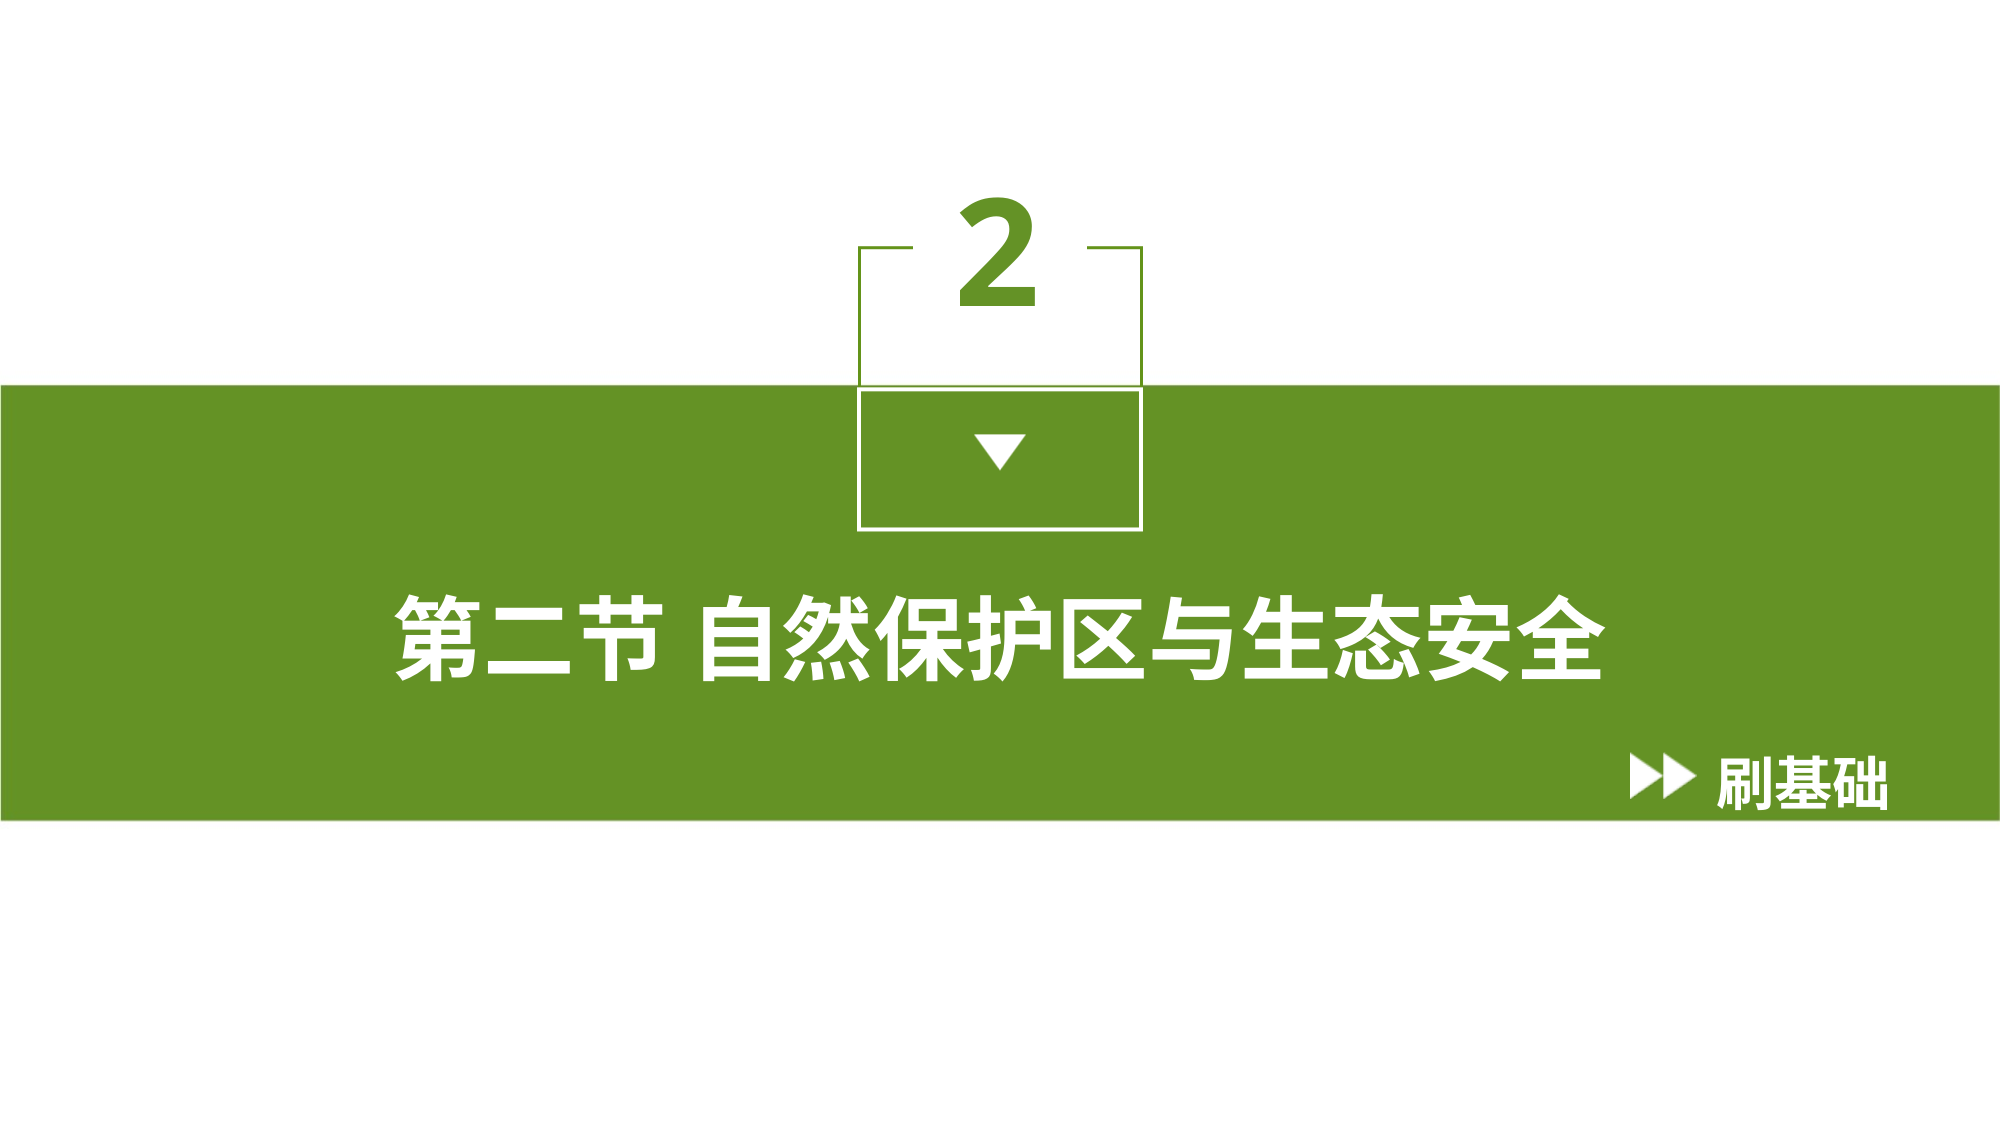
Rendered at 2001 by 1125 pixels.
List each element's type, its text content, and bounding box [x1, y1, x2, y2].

text_box 2 [865, 148, 1130, 345]
picture [0, 0, 2000, 572]
picture [0, 699, 2000, 1125]
text_box 第二节 自然保护区与生态安全 [0, 572, 2000, 699]
text_box 刷基础 [1715, 718, 1997, 812]
